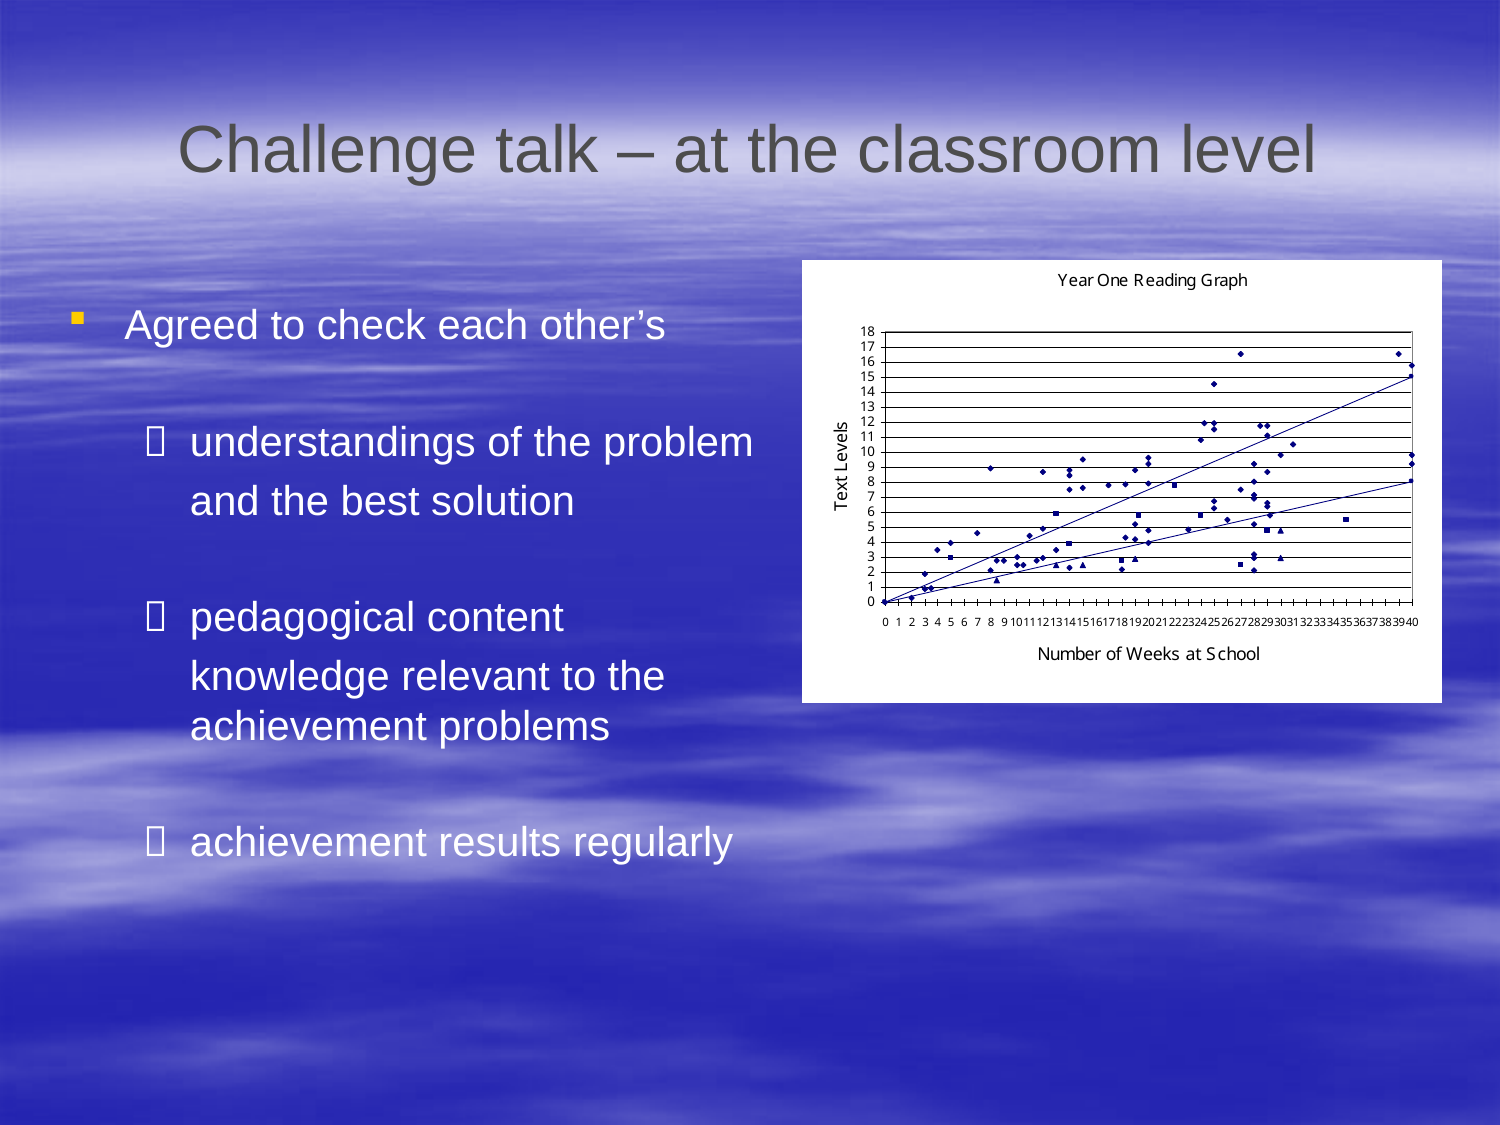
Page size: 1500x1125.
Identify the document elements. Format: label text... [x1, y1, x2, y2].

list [796, 255, 1447, 707]
title Challenge talk – at the classroom level [49, 37, 1446, 256]
list Agreed to check each other’s understandings of the problem and the best solution pedagogical content knowledge relevant to the achievement problems achievement results regularly [52, 290, 774, 967]
